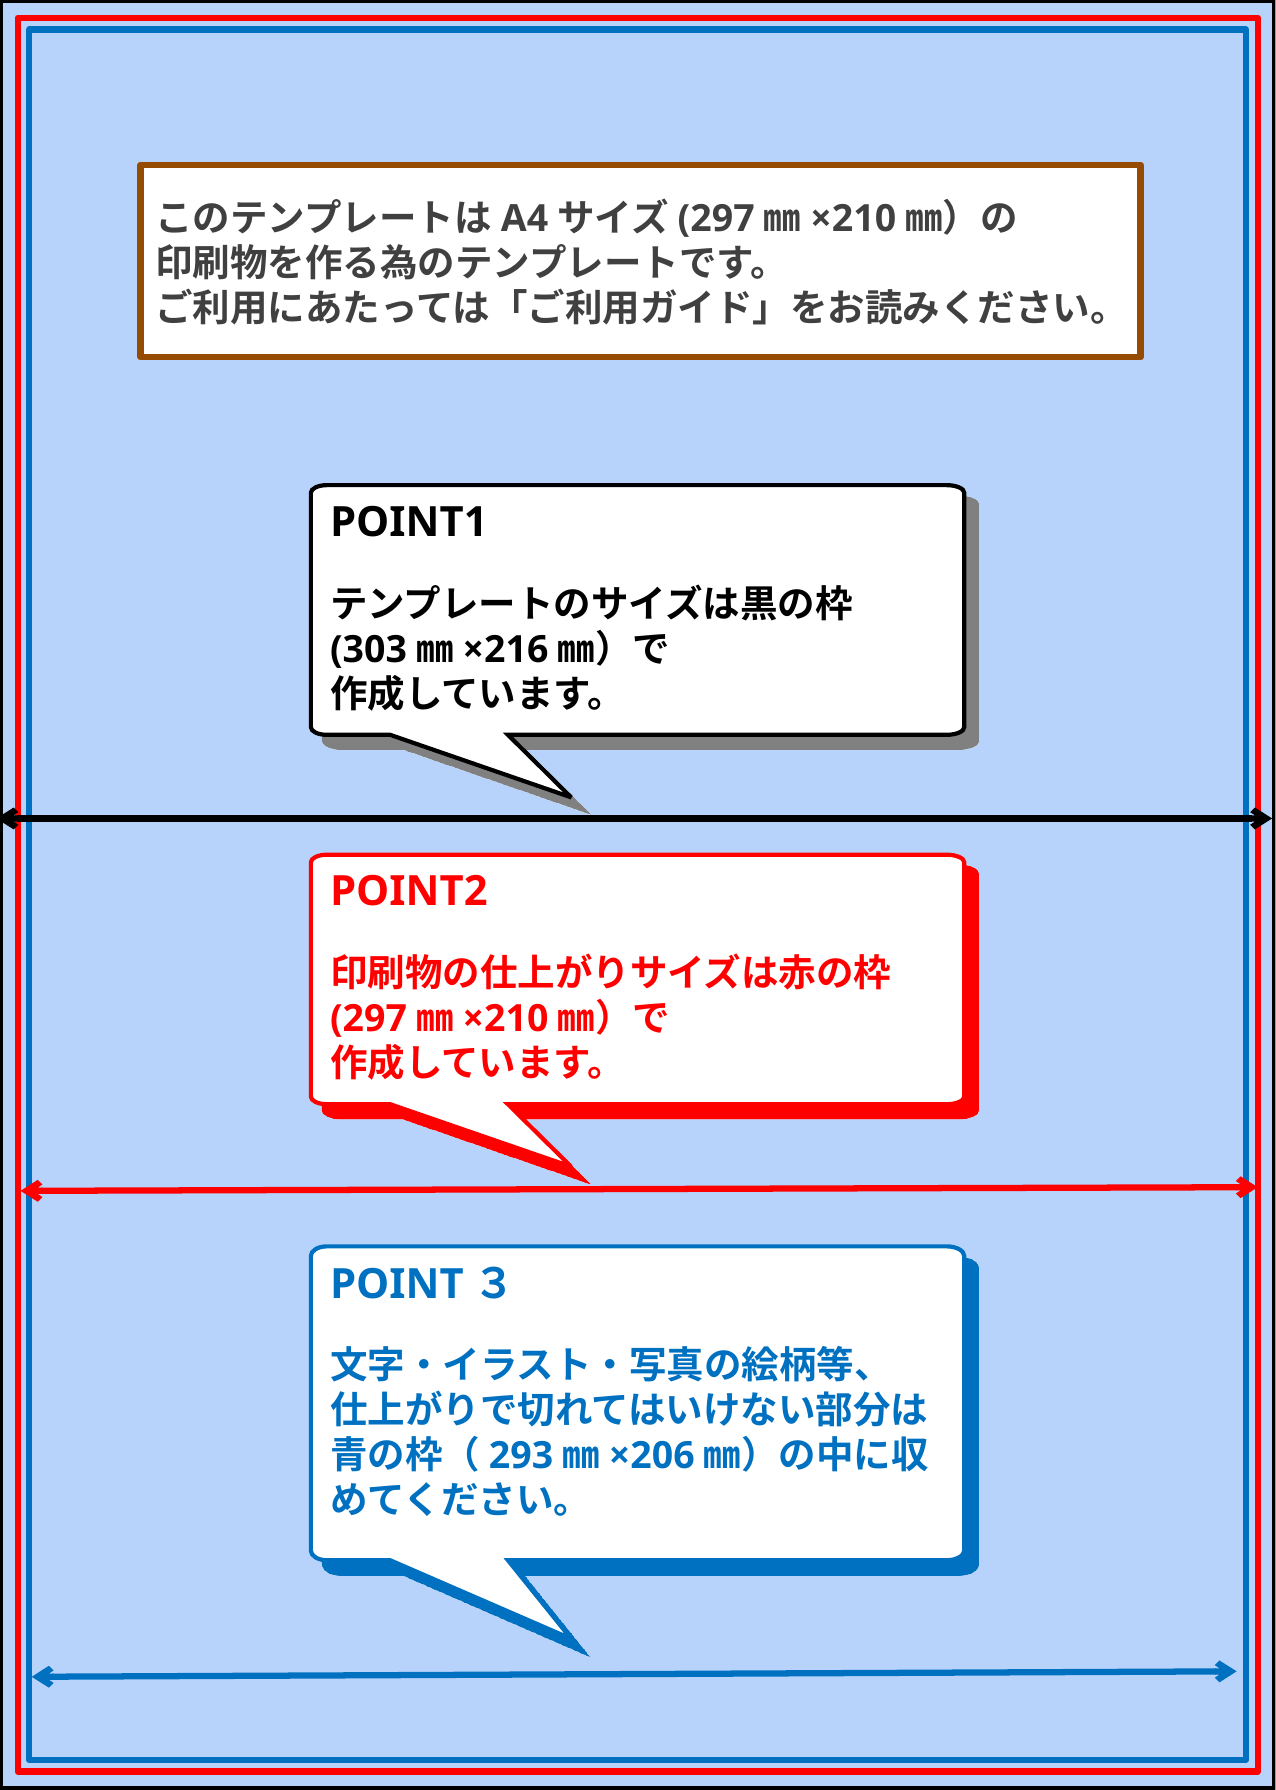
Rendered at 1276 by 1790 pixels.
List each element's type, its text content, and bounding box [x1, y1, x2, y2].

text_box [16, 1195, 1260, 1774]
text_box POINT2 印刷物の仕上がりサイズは赤の枠(297㎜×210㎜）で 作成しています。 [310, 854, 965, 1167]
text_box [16, 827, 27, 1190]
text_box [27, 827, 1248, 1185]
text_box [27, 27, 1248, 815]
text_box このテンプレートはA4サイズ(297㎜×210㎜）の 印刷物を作る為のテンプレートです。 ご利用にあたっては「ご利用ガイド」をお読みください。 [139, 163, 1143, 359]
text_box [27, 1200, 1248, 1762]
text_box POINT1 テンプレートのサイズは黒の枠 (303㎜×216㎜）で 作成しています。 [310, 485, 965, 798]
text_box POINT３ 文字・イラスト・写真の絵柄等、 仕上がりで切れてはいけない部分は 青の枠（293㎜×206㎜）の中に収めてください。 [310, 1246, 965, 1639]
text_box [31, 1671, 1237, 1678]
text_box [1248, 827, 1260, 1188]
text_box [0, 0, 1276, 1790]
text_box [16, 16, 1260, 815]
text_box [20, 1186, 1259, 1192]
